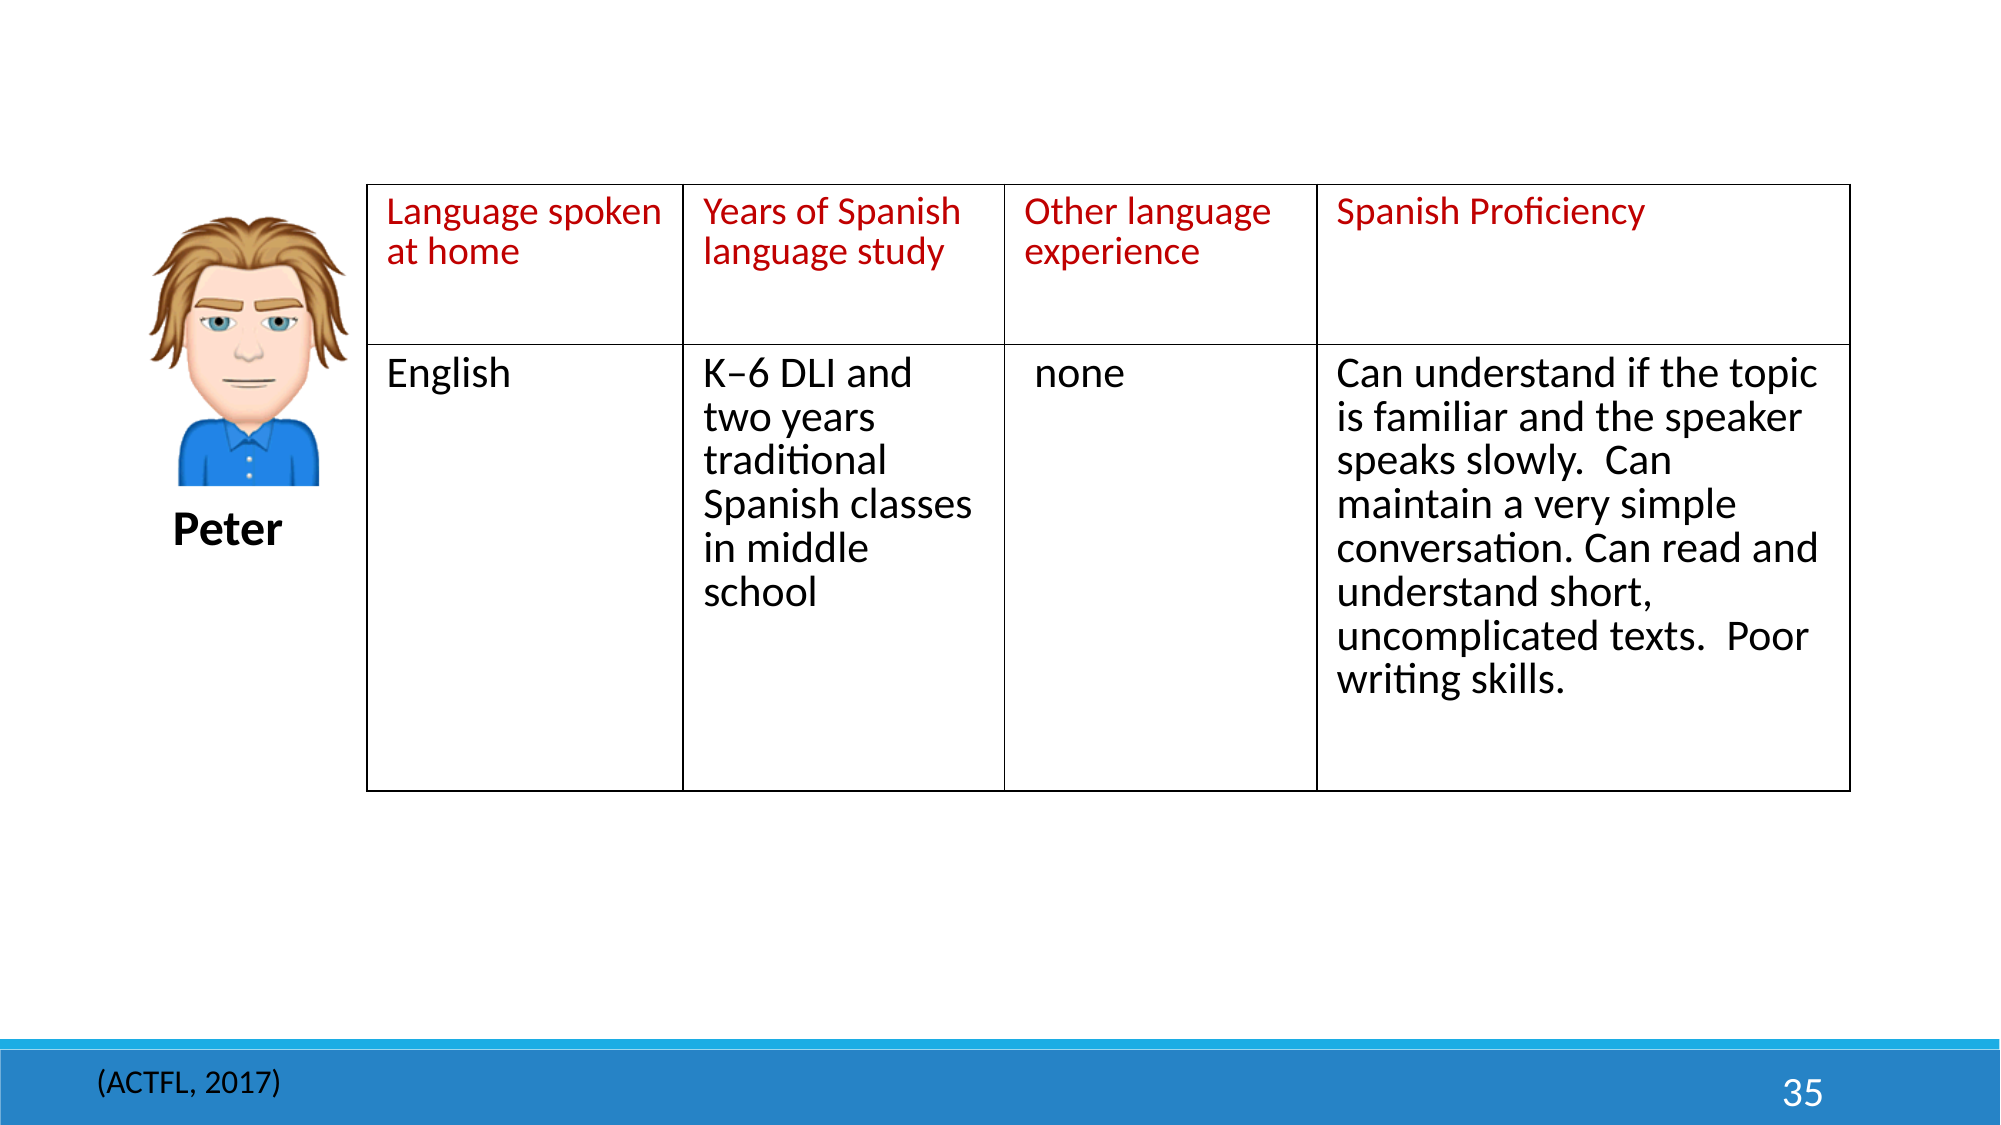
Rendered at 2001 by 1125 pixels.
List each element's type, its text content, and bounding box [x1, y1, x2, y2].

table_header Language spoken at home [368, 185, 682, 344]
text_box (ACTFL, 2017) [81, 1052, 418, 1108]
table_cell English [368, 345, 682, 790]
slide_number 35 [1624, 1059, 1840, 1120]
text_box Peter [158, 497, 299, 563]
table_header Other language experience [1005, 185, 1316, 344]
table_header Years of Spanish language study [684, 185, 1004, 344]
table_cell K–6 DLI and two years traditional Spanish classes in middle school [684, 345, 1004, 790]
table_header Spanish Proficiency [1318, 185, 1849, 344]
table_cell none [1005, 345, 1316, 790]
picture [147, 211, 352, 489]
table_cell Can understand if the topic is familiar and the speaker speaks slowly. Can maintain a very simple conversation. Can read and understand short, uncomplicated texts. Poor writing skills. [1318, 345, 1849, 790]
